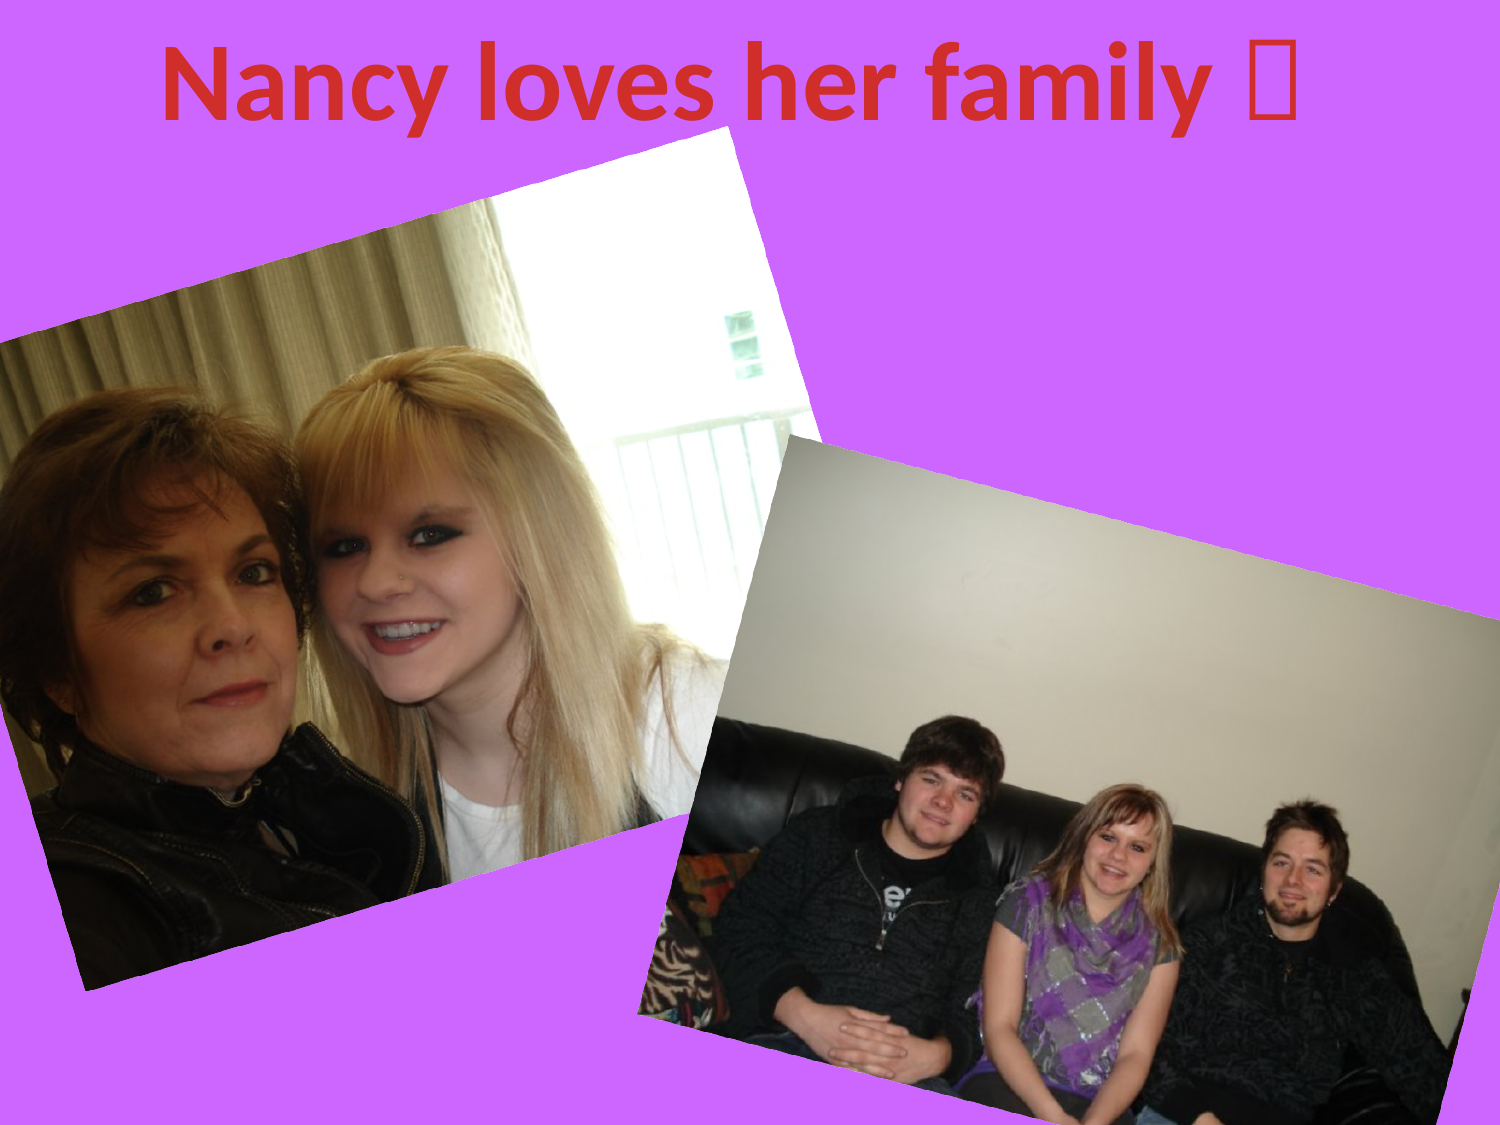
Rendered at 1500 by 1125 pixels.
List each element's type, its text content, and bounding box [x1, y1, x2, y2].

text_box Nancy loves her family  [144, 0, 1349, 150]
picture [0, 126, 1500, 1125]
